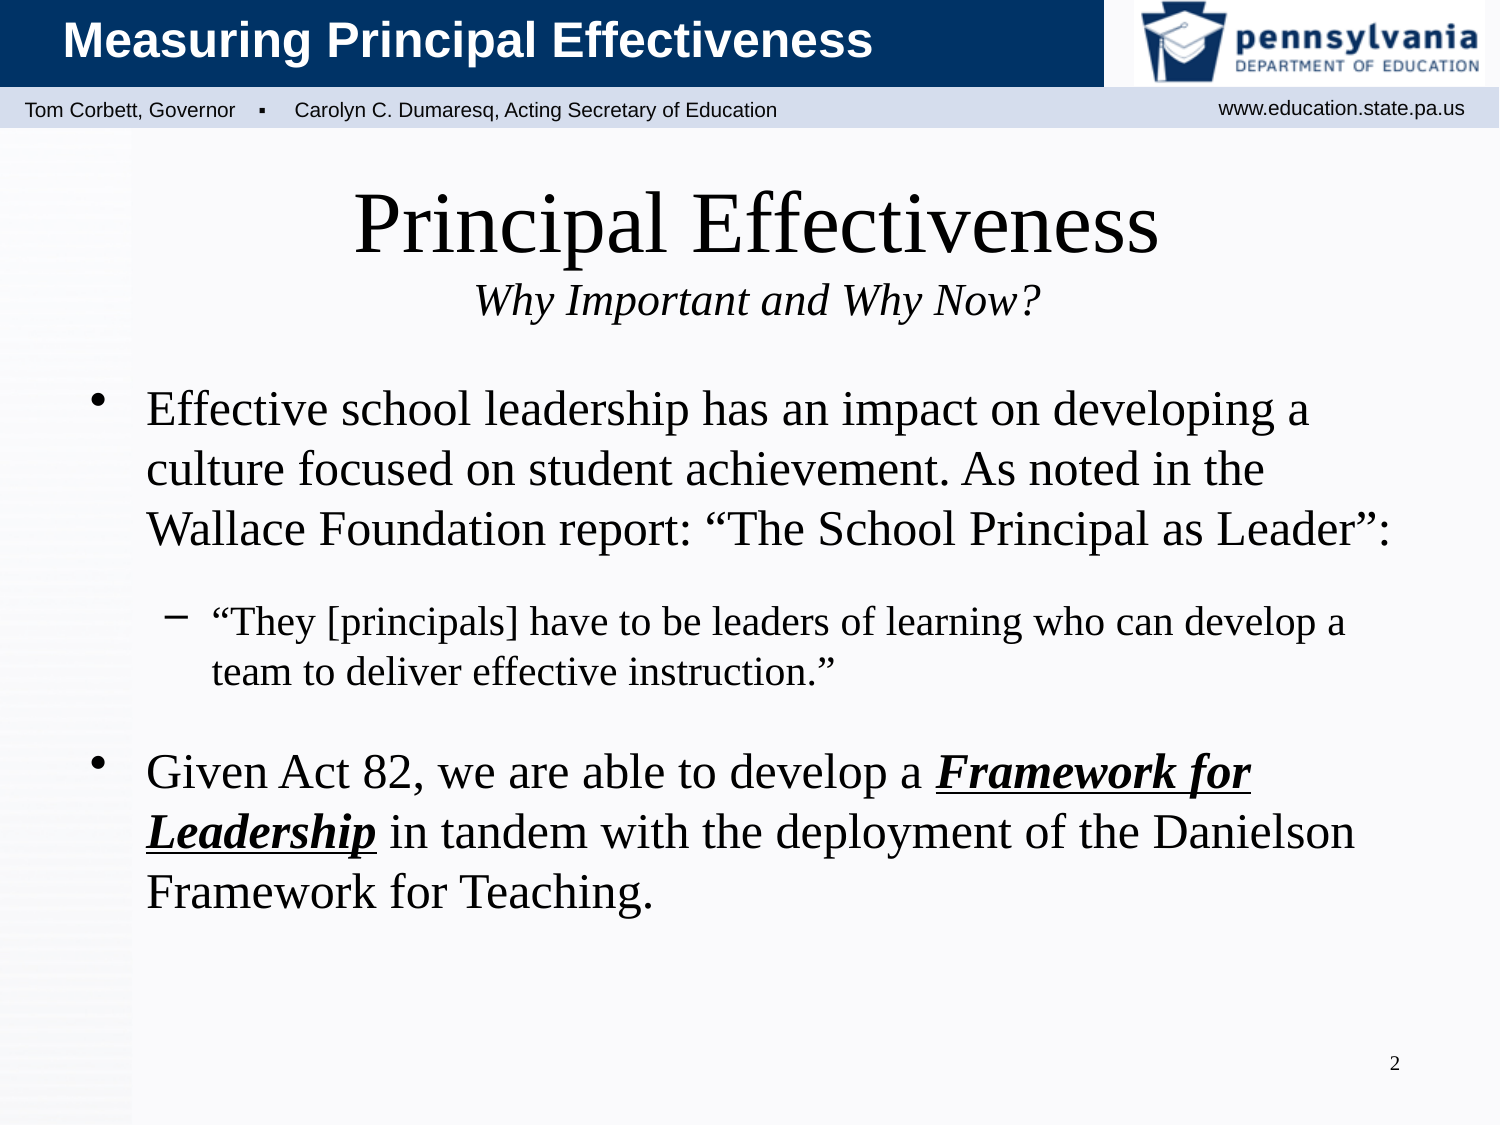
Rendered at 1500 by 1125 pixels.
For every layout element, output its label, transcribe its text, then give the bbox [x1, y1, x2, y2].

list Effective school leadership has an impact on developing a culture focused on student achievement. As noted in the Wallace Foundation report: “The School Principal as Leader”: “They [principals] have to be leaders of learning who can develop a team to deliver effective instruction.” Given Act 82, we are able to develop a Framework for Leadership in tandem with the deployment of the Danielson Framework for Teaching. [75, 368, 1425, 1014]
text_box 2 [1374, 1042, 1425, 1103]
title Principal Effectiveness Why Important and Why Now? [18, 157, 1496, 354]
picture [0, 0, 1500, 1125]
